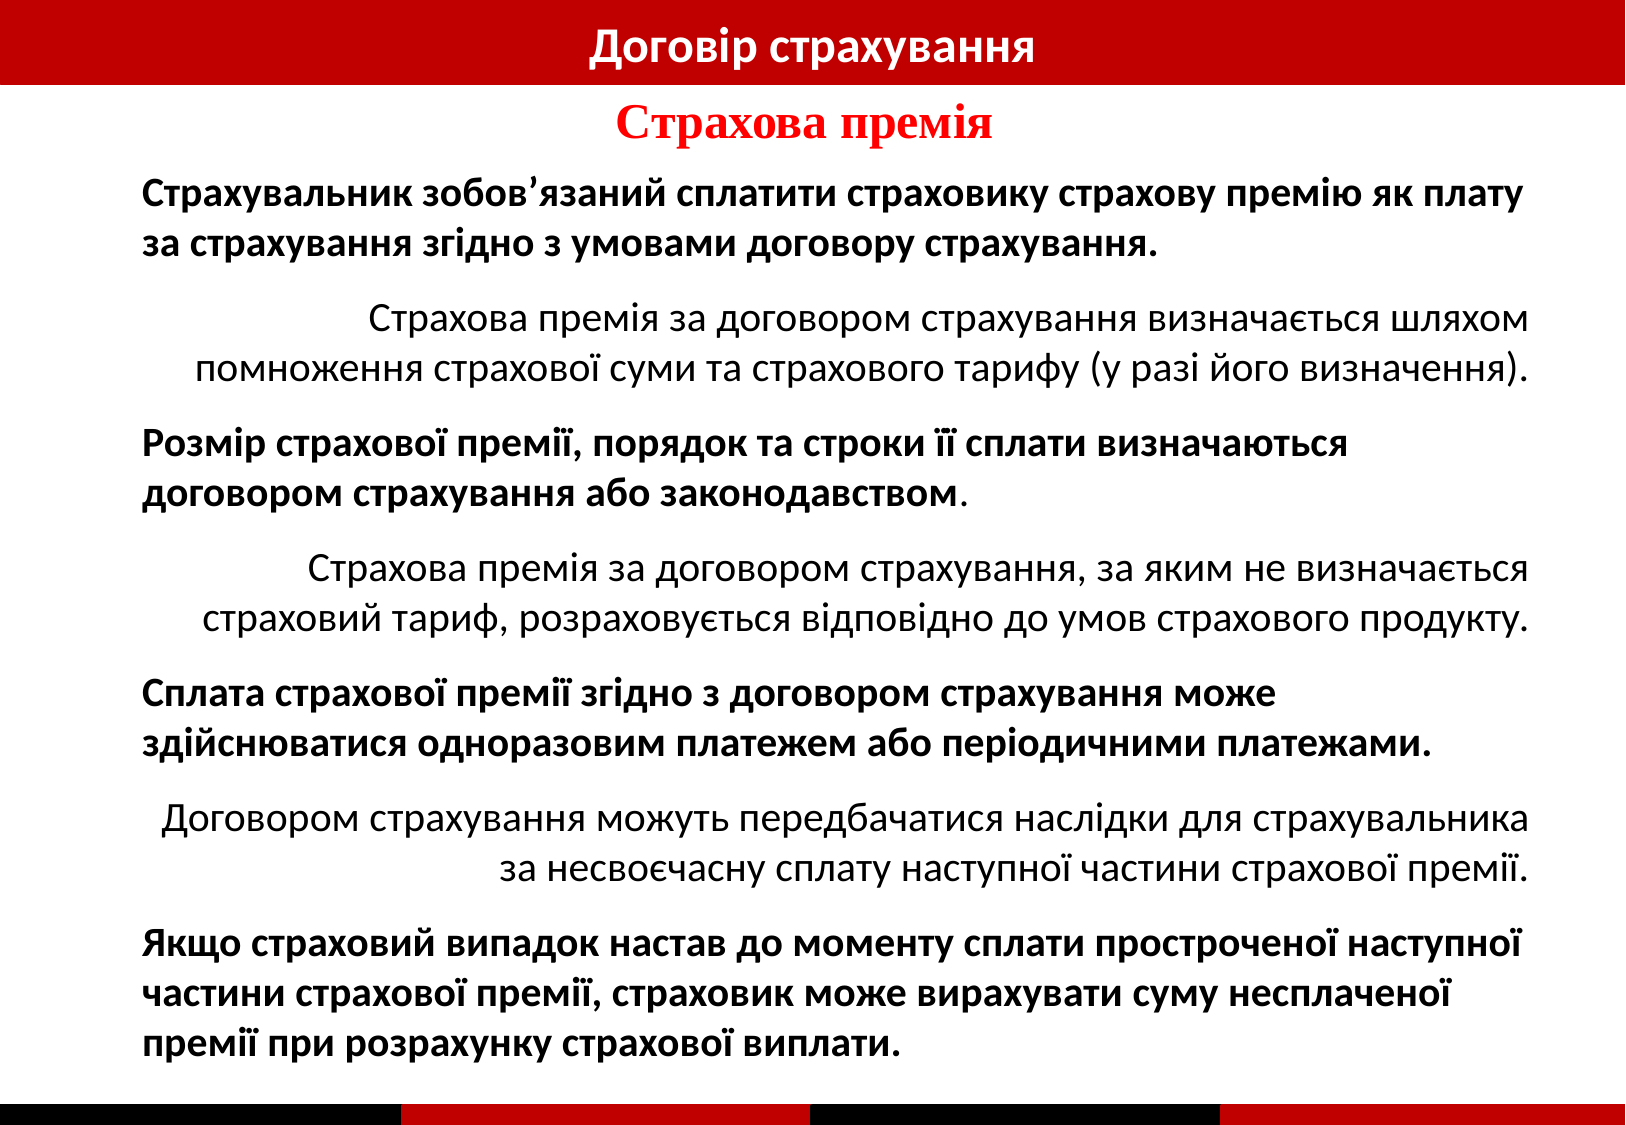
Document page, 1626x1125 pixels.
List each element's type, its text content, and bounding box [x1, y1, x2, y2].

text_box Страхувальник зобов’язаний сплатити страховику страхову премію як плату за страхування згідно з умовами договору страхування. Страхова премія за договором страхування визначається шляхом помноження страхової суми та страхового тарифу (у разі його визначення). Розмір страхової премії, порядок та строки її сплати визначаються договором страхування або законодавством. Страхова премія за договором страхування, за яким не визначається страховий тариф, розраховується відповідно до умов страхового продукту. Сплата страхової премії згідно з договором страхування може здійснюватися одноразовим платежем або періодичними платежами. Договором страхування можуть передбачатися наслідки для страхувальника за несвоєчасну сплату наступної частини страхової премії. Якщо страховий випадок настав до моменту сплати простроченої наступної частини страхової премії, страховик може вирахувати суму несплаченої премії при розрахунку страхової виплати. [127, 157, 1545, 1123]
text_box Договір страхування [0, 0, 1625, 85]
text_box [0, 1104, 401, 1125]
text_box [1220, 1104, 1625, 1125]
text_box Страхова премія [186, 81, 1424, 157]
